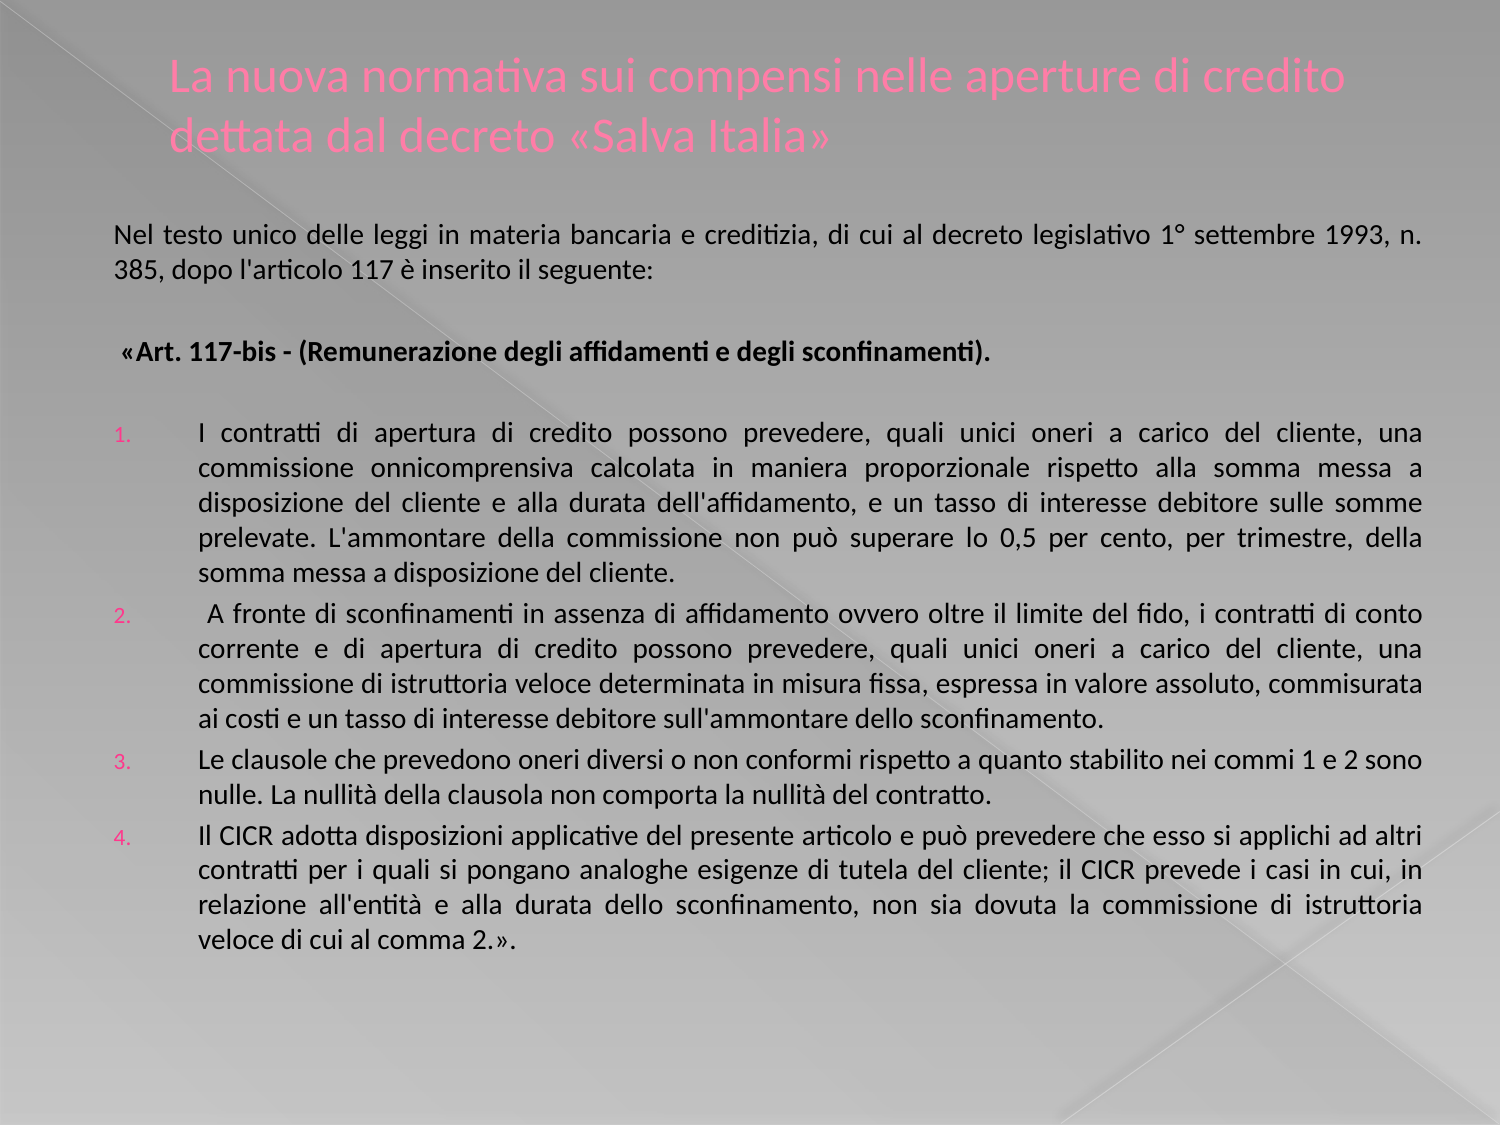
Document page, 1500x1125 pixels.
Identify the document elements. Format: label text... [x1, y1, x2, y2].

list Nel testo unico delle leggi in materia bancaria e creditizia, di cui al decreto legislativo 1° settembre 1993, n. 385, dopo l'articolo 117 è inserito il seguente: «Art. 117-bis - (Remunerazione degli affidamenti e degli sconfinamenti). I contratti di apertura di credito possono prevedere, quali unici oneri a carico del cliente, una commissione onnicomprensiva calcolata in maniera proporzionale rispetto alla somma messa a disposizione del cliente e alla durata dell'affidamento, e un tasso di interesse debitore sulle somme prelevate. L'ammontare della commissione non può superare lo 0,5 per cento, per trimestre, della somma messa a disposizione del cliente. A fronte di sconfinamenti in assenza di affidamento ovvero oltre il limite del fido, i contratti di conto corrente e di apertura di credito possono prevedere, quali unici oneri a carico del cliente, una commissione di istruttoria veloce determinata in misura fissa, espressa in valore assoluto, commisurata ai costi e un tasso di interesse debitore sull'ammontare dello sconfinamento. Le clausole che prevedono oneri diversi o non conformi rispetto a quanto stabilito nei commi 1 e 2 sono nulle. La nullità della clausola non comporta la nullità del contratto. Il CICR adotta disposizioni applicative del presente articolo e può prevedere che esso si applichi ad altri contratti per i quali si pongano analoghe esigenze di tutela del cliente; il CICR prevede i casi in cui, in relazione all'entità e alla durata dello sconfinamento, non sia dovuta la commissione di istruttoria veloce di cui al comma 2.». [88, 208, 1439, 959]
title La nuova normativa sui compensi nelle aperture di credito dettata dal decreto «Salva Italia» [75, 43, 1425, 161]
